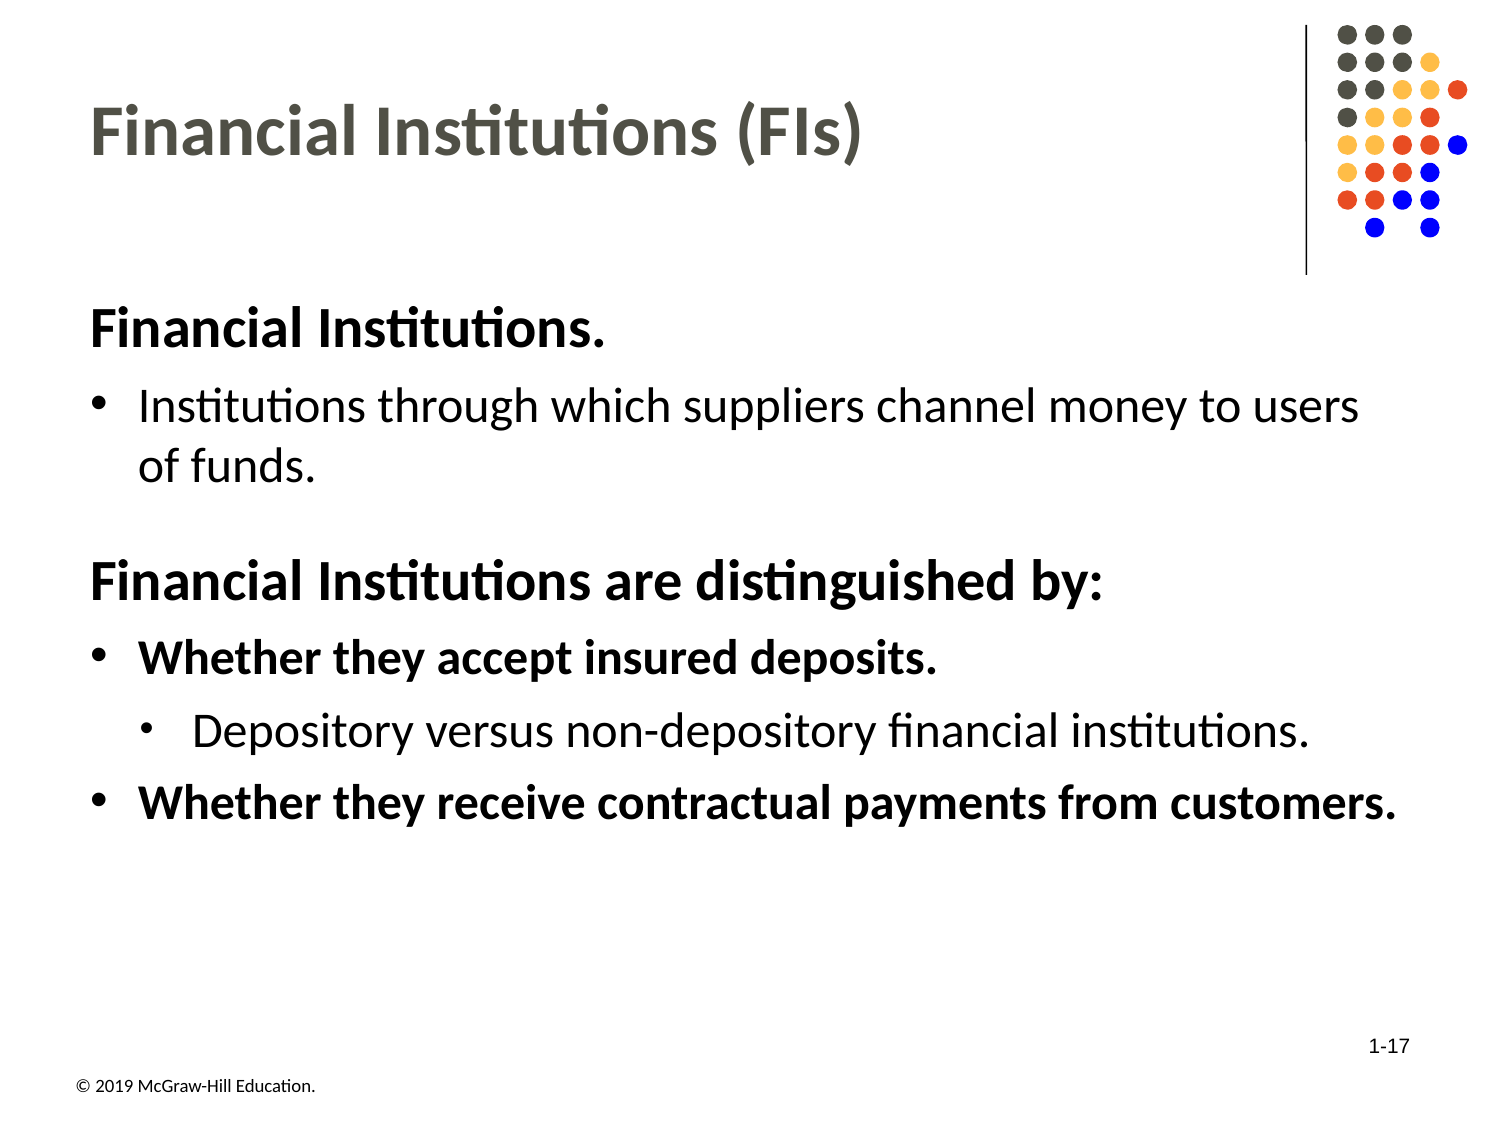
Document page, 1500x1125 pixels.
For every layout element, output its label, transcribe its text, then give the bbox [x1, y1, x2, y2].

list Financial Institutions. Institutions through which suppliers channel money to users of funds. [75, 282, 1425, 501]
list Financial Institutions are distinguished by: Whether they accept insured deposits. Depository versus non-depository financial institutions. Whether they receive contractual payments from customers. [75, 534, 1425, 856]
slide_number 1-17 [1074, 1025, 1425, 1100]
title Financial Institutions (F I s) [75, 66, 1313, 187]
